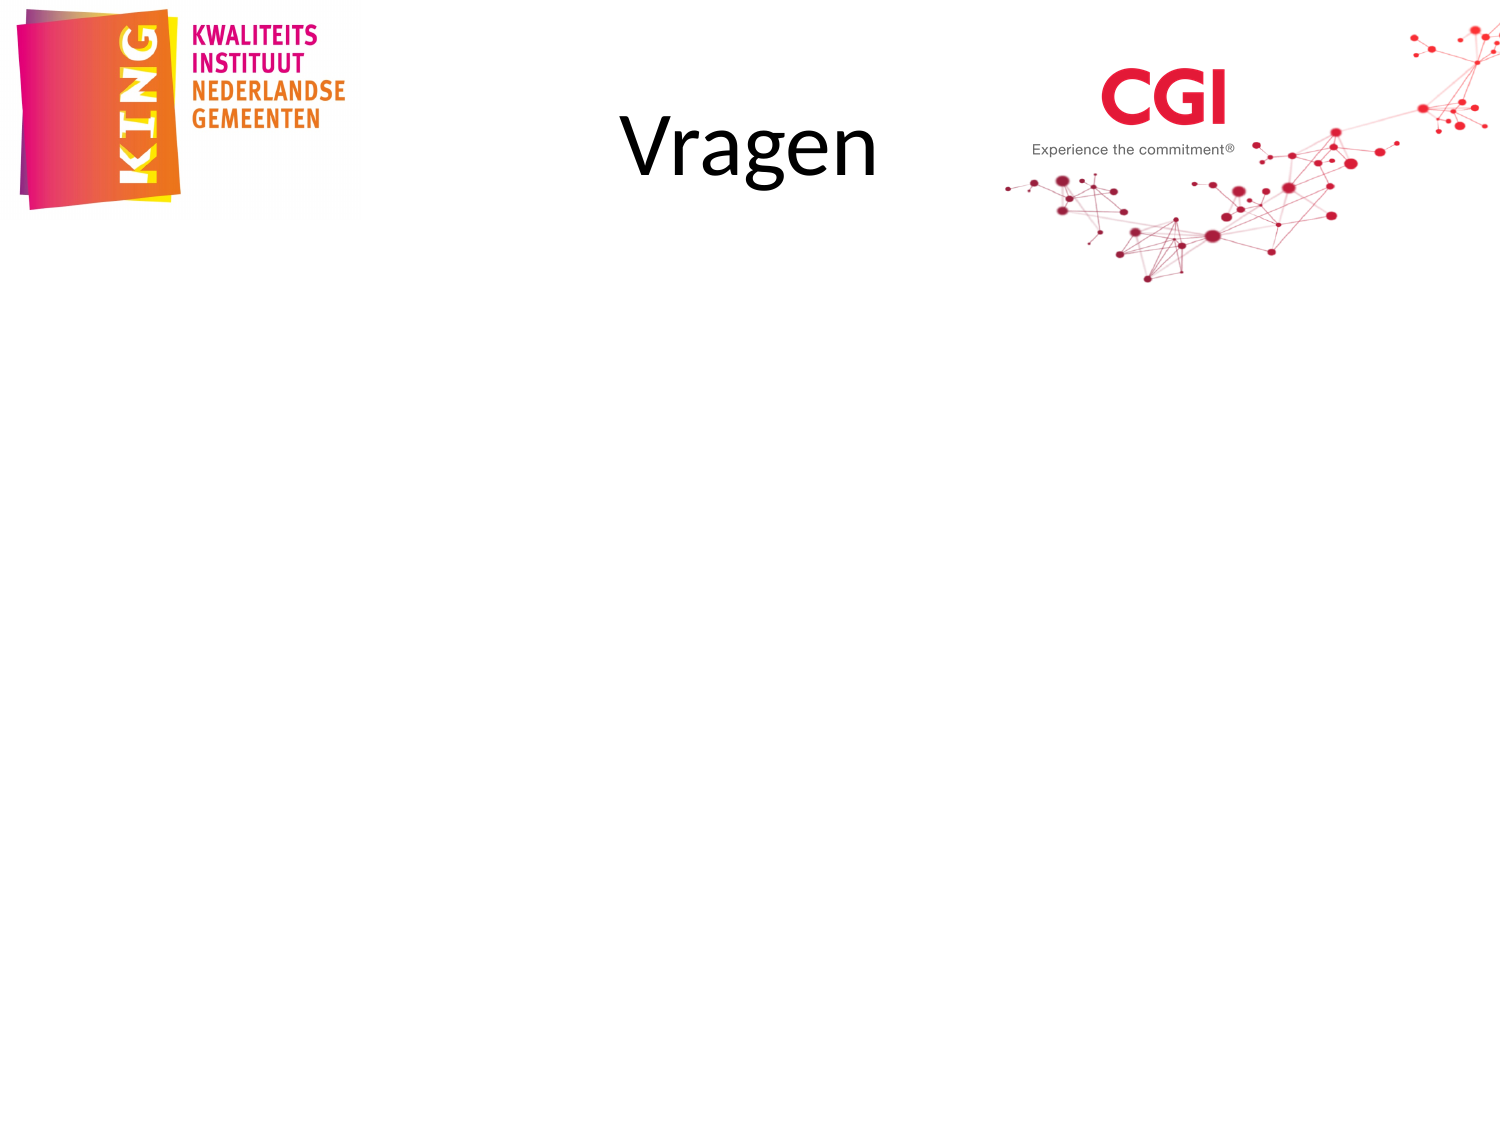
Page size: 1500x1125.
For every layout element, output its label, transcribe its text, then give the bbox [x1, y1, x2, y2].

picture [985, 0, 1500, 302]
picture [0, 0, 361, 221]
title Vragen [75, 45, 980, 233]
